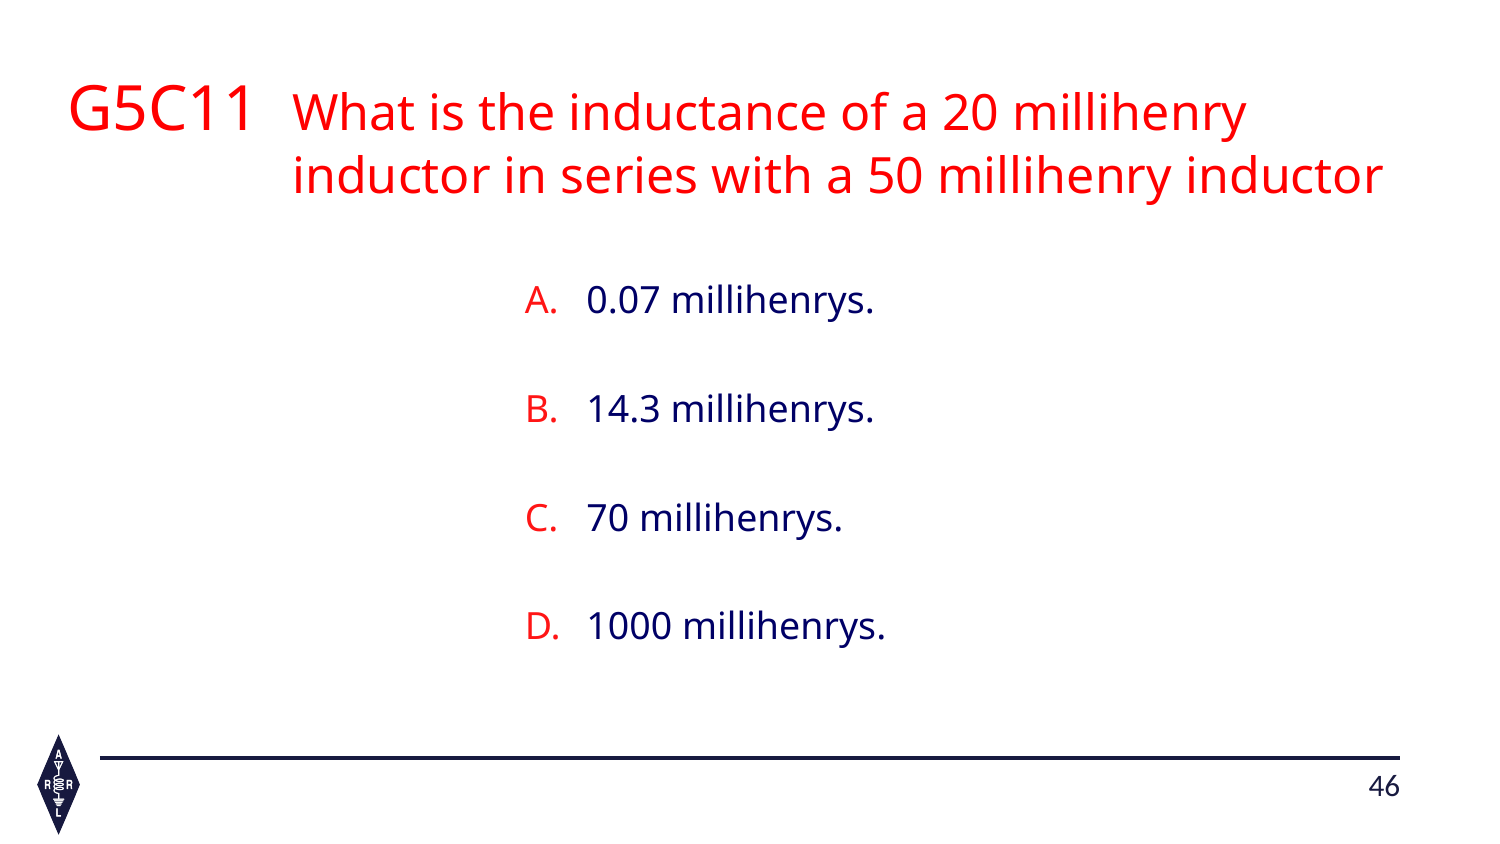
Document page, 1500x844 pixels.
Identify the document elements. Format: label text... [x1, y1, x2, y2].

picture [37, 734, 80, 835]
slide_number 46 [1302, 761, 1400, 807]
